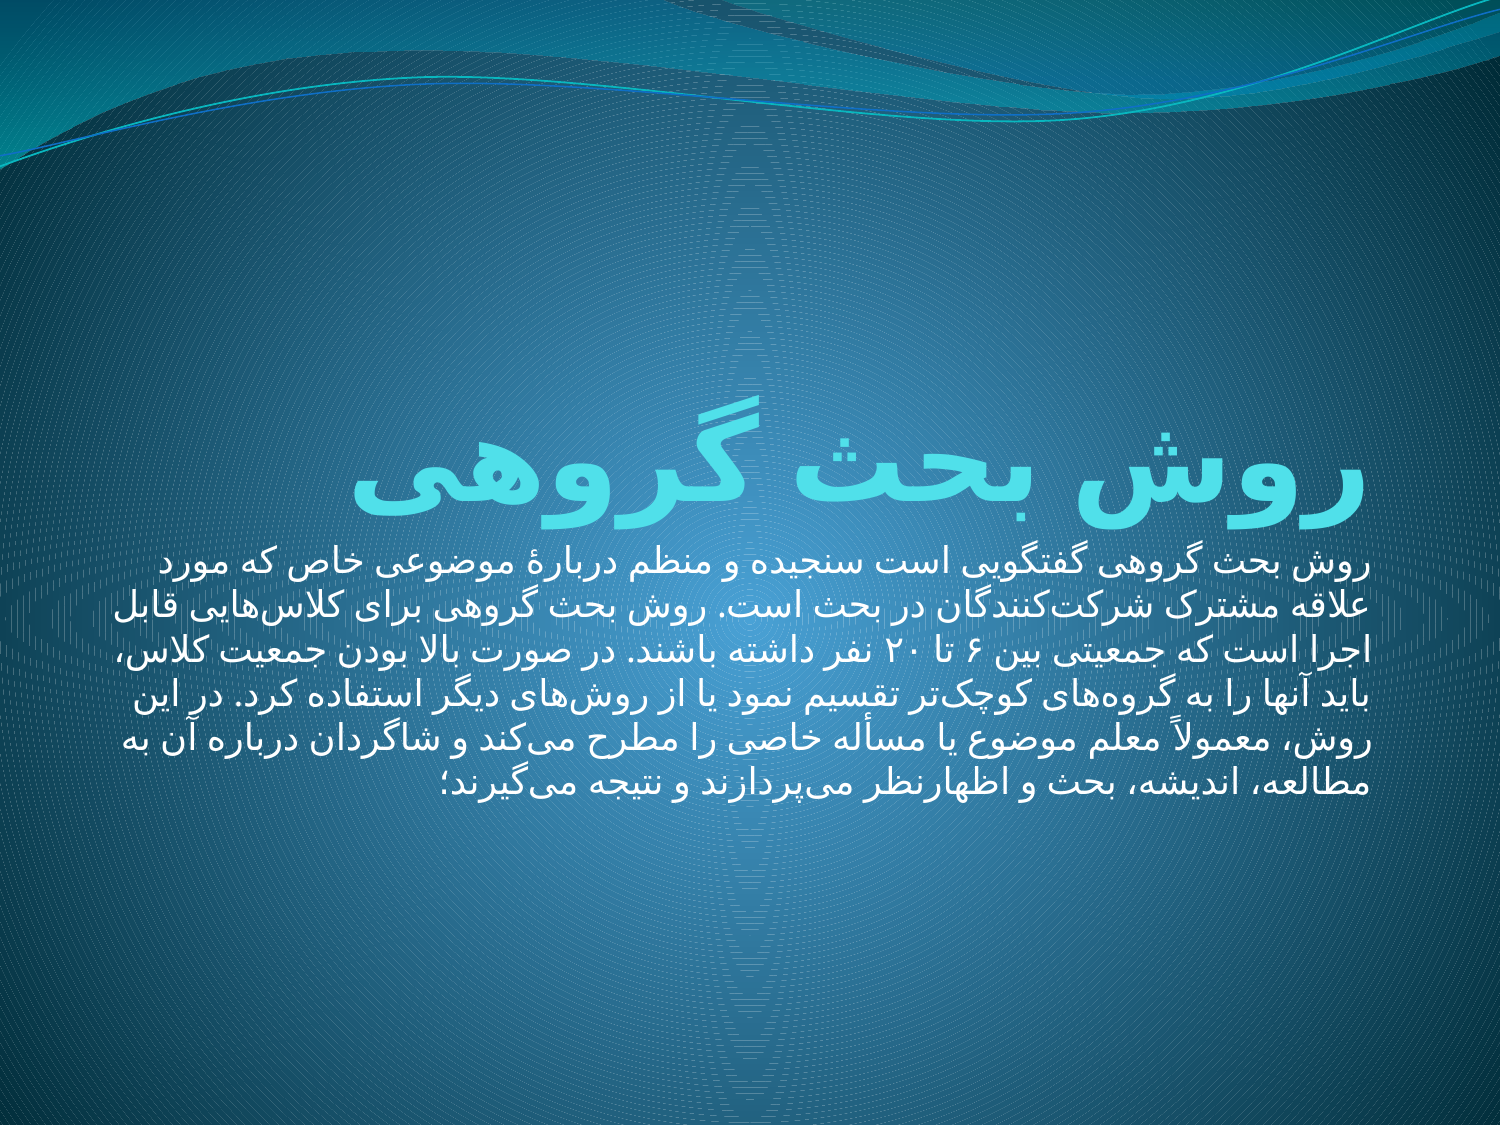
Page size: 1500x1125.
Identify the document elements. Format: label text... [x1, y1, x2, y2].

title روش بحث گروهی [87, 224, 1376, 525]
subtitle روش بحث گروهى گفتگويى است سنجيده و منظم دربارهٔ موضوعى خاص که مورد علاقه مشترک شرکت‌کنندگان در بحث است. روش بحث گروهى براى کلاس‌هايى قابل اجرا است که جمعيتى بين ۶ تا ۲۰ نفر داشته باشند. در صورت بالا بودن جمعيت کلاس، بايد آنها را به گروه‌هاى کوچک‌تر تقسيم نمود يا از روش‌هاى ديگر استفاده کرد. در اين روش، معمولاً معلم موضوع يا مسأله خاصى را مطرح مى‌کند و شاگردان درباره آن به مطالعه، انديشه، بحث و اظهارنظر مى‌پردازند و نتيجه مى‌گيرند؛ [87, 529, 1376, 818]
